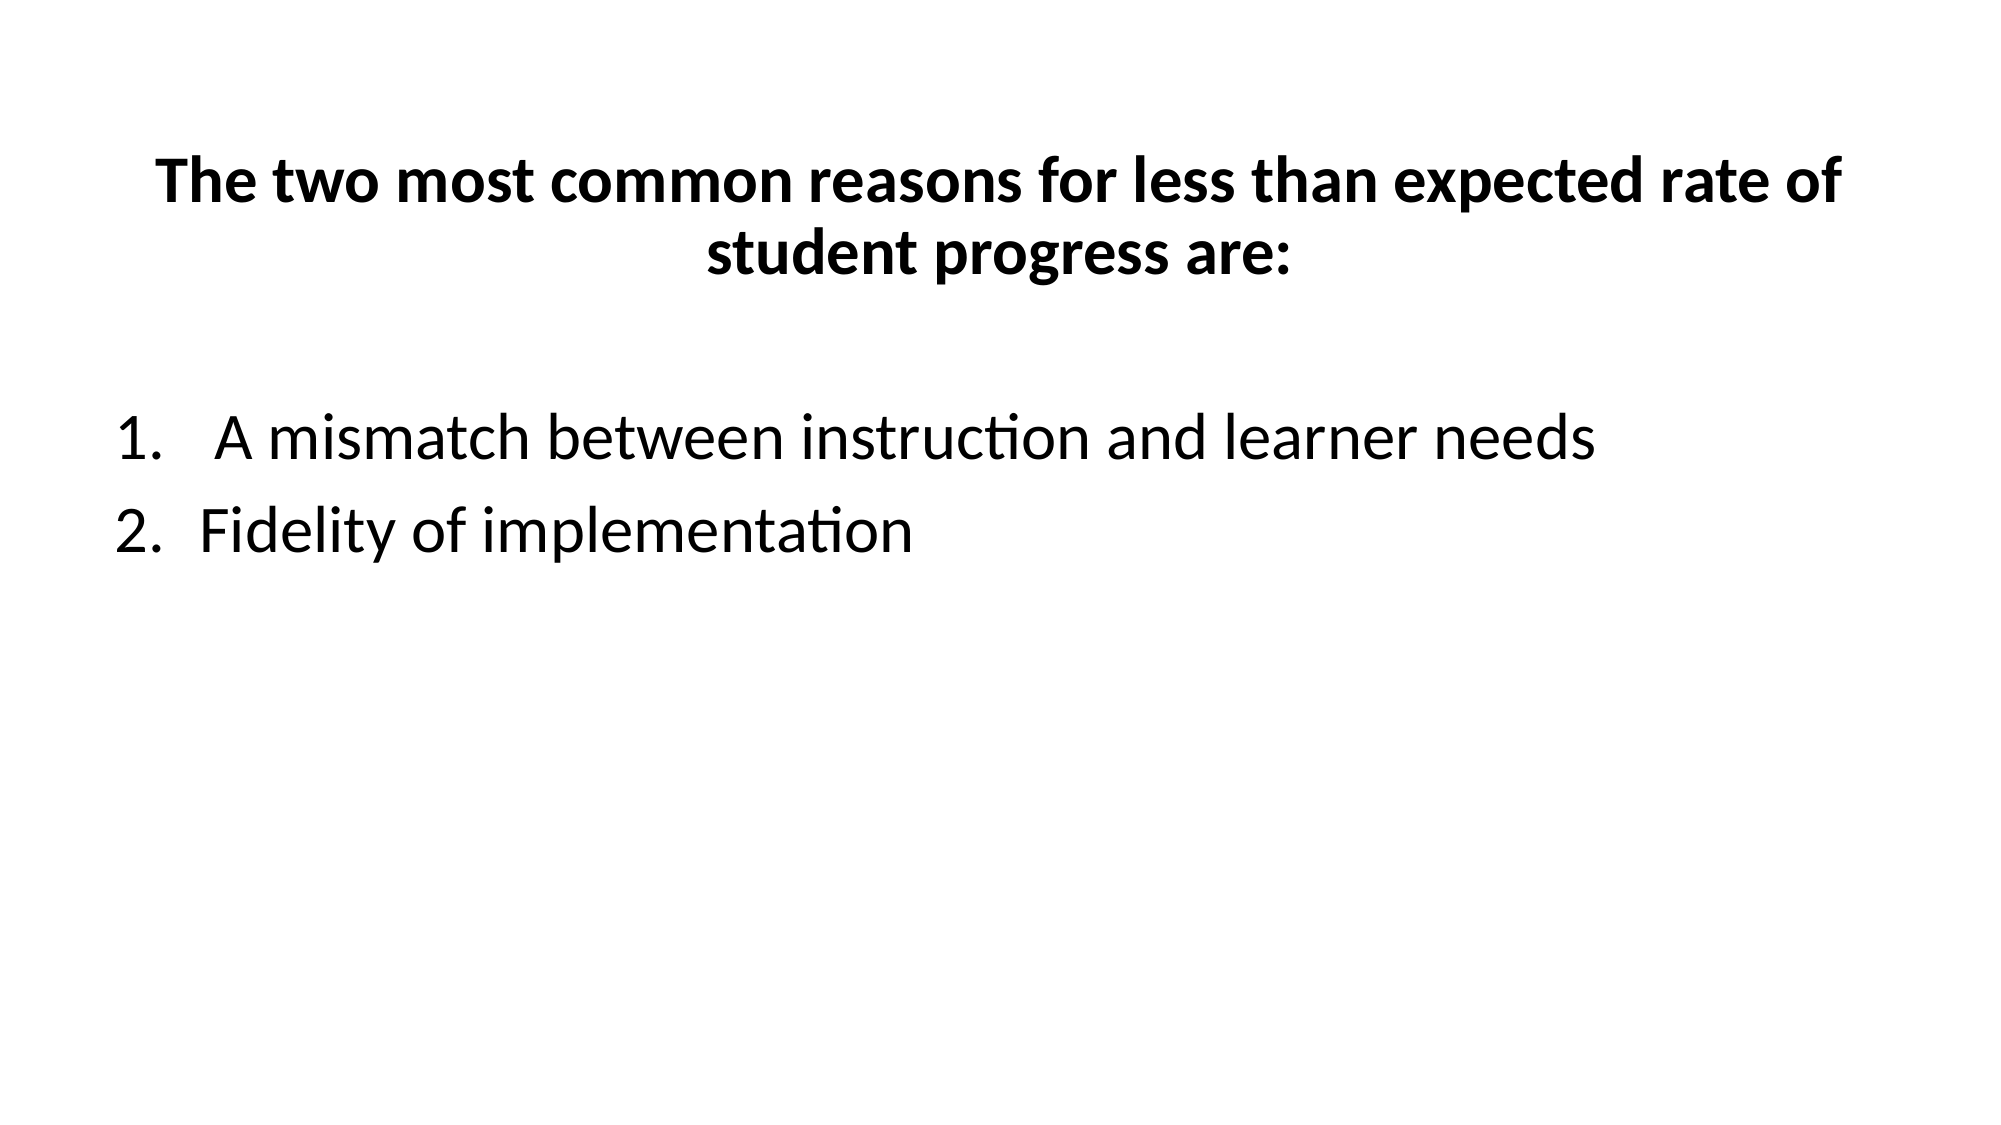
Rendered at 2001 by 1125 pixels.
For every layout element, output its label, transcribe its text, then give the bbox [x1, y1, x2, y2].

list The two most common reasons for less than expected rate of student progress are: A mismatch between instruction and learner needs Fidelity of implementation [99, 137, 1900, 1005]
